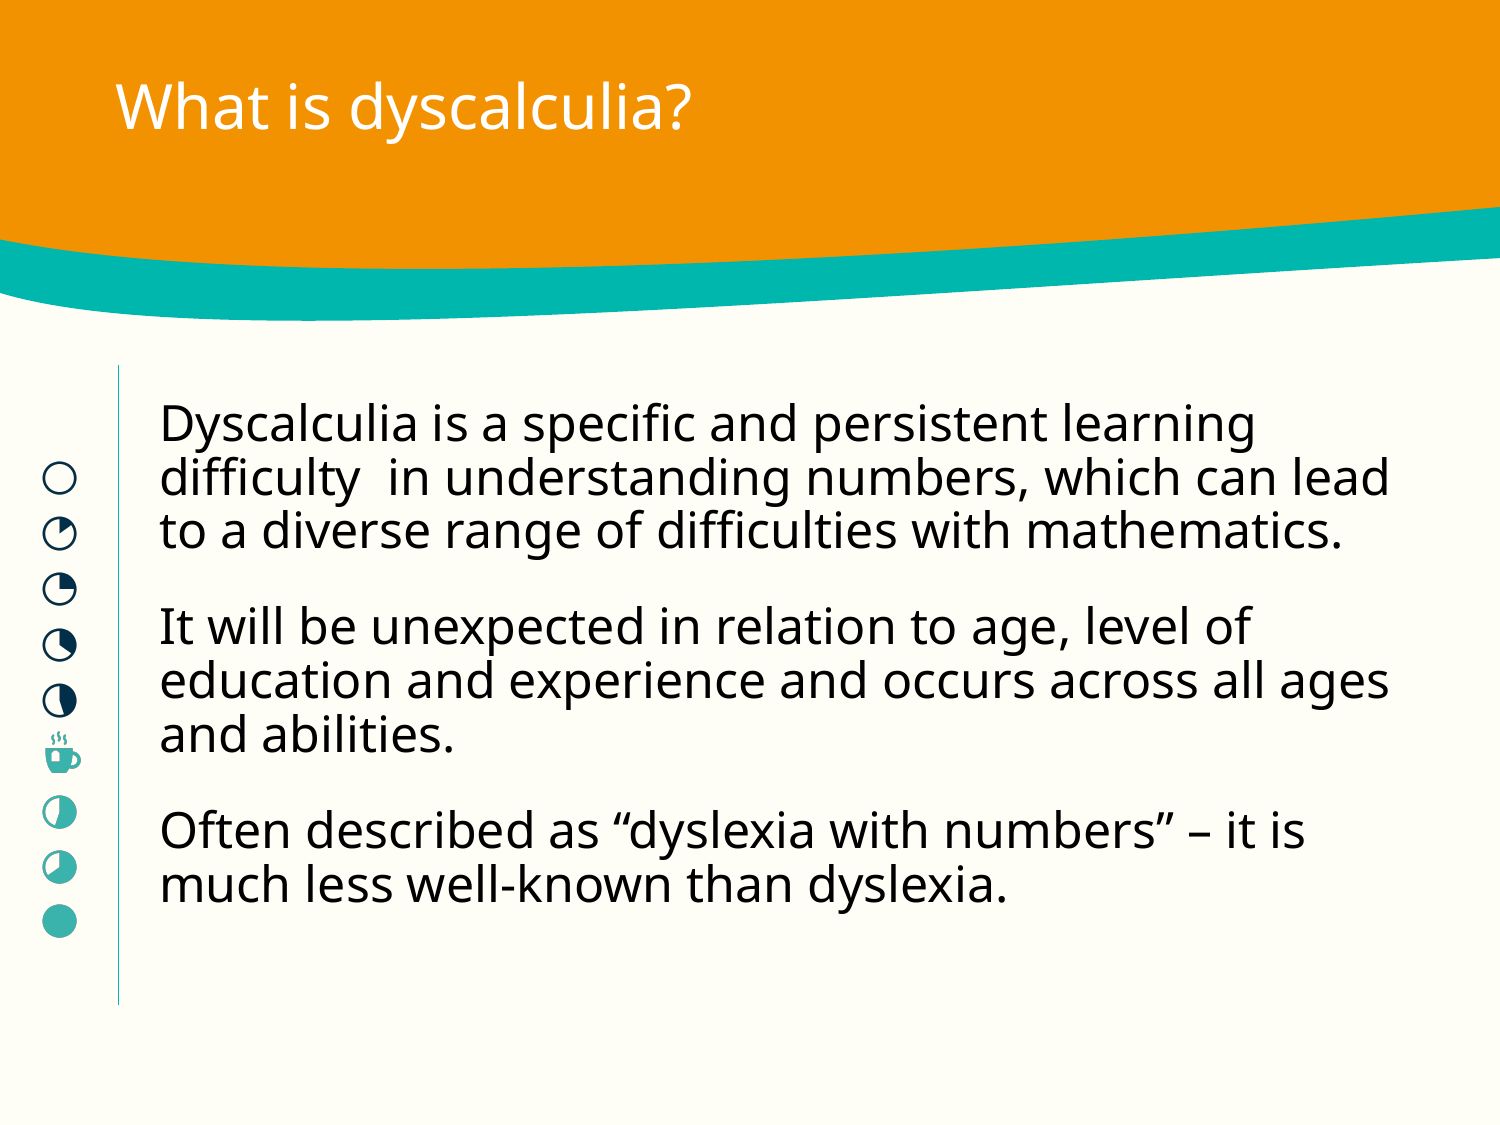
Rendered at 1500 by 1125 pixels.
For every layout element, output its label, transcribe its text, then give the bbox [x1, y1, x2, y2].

list What is dyscalculia? [100, 67, 1411, 258]
picture [38, 512, 81, 555]
list Dyscalculia is a specific and persistent learning difficulty in understanding numbers, which can lead to a diverse range of difficulties with mathematics.​ It will be unexpected in relation to age, level of education and experience and occurs across all ages and abilities.​ Often described as “dyslexia with numbers” – it is much less well-known than dyslexia. [144, 390, 1426, 1039]
picture [38, 568, 81, 610]
picture [38, 900, 81, 942]
picture [36, 725, 90, 779]
picture [38, 846, 81, 888]
picture [38, 624, 81, 666]
picture [38, 791, 81, 833]
picture [38, 679, 81, 722]
picture [38, 457, 81, 499]
